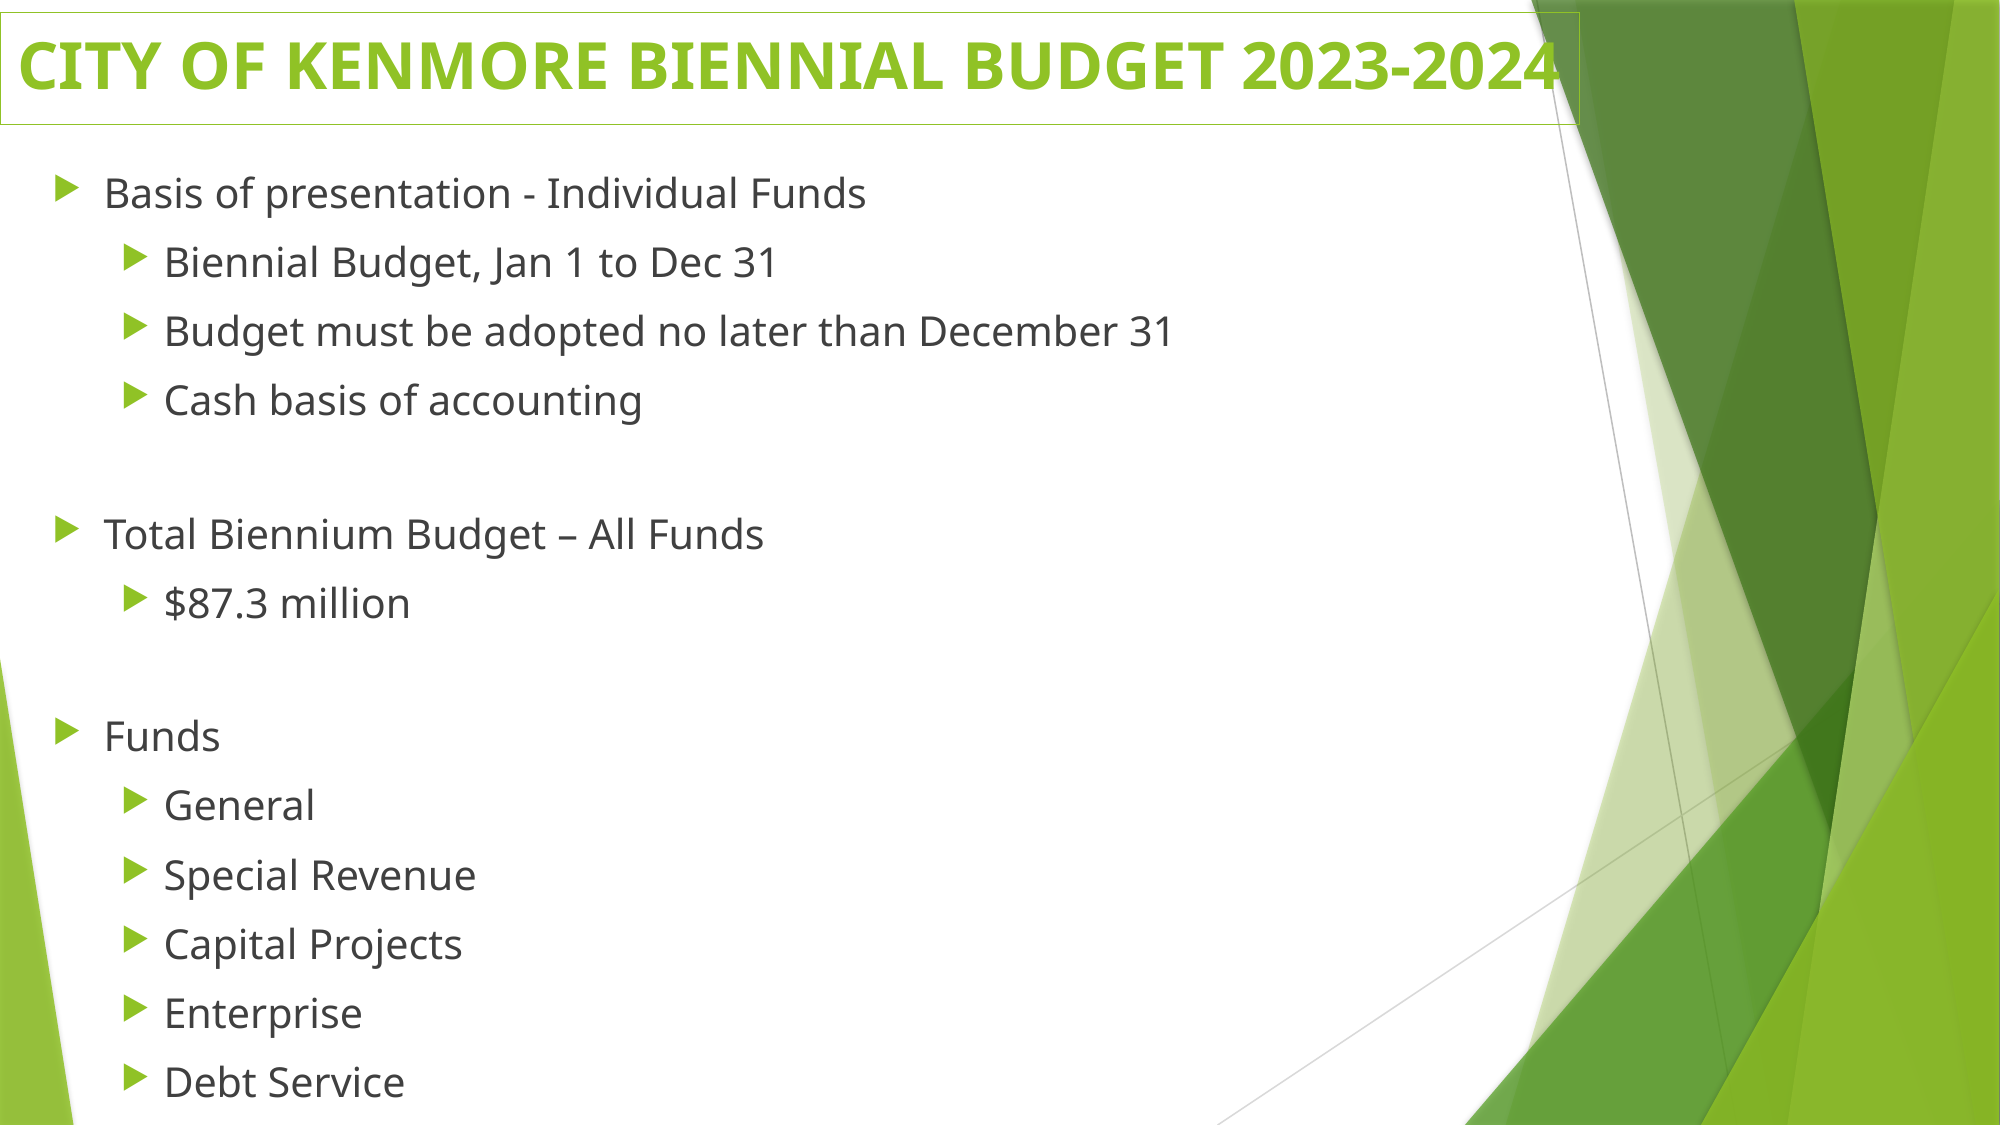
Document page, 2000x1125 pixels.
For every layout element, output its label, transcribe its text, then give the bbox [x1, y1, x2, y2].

title CITY OF KENMORE BIENNIAL BUDGET 2023-2024 [0, 12, 1580, 125]
list Basis of presentation - Individual Funds Biennial Budget, Jan 1 to Dec 31 Budget must be adopted no later than December 31 Cash basis of accounting Total Biennium Budget – All Funds $87.3 million Funds General Special Revenue Capital Projects Enterprise Debt Service [37, 125, 1521, 1123]
